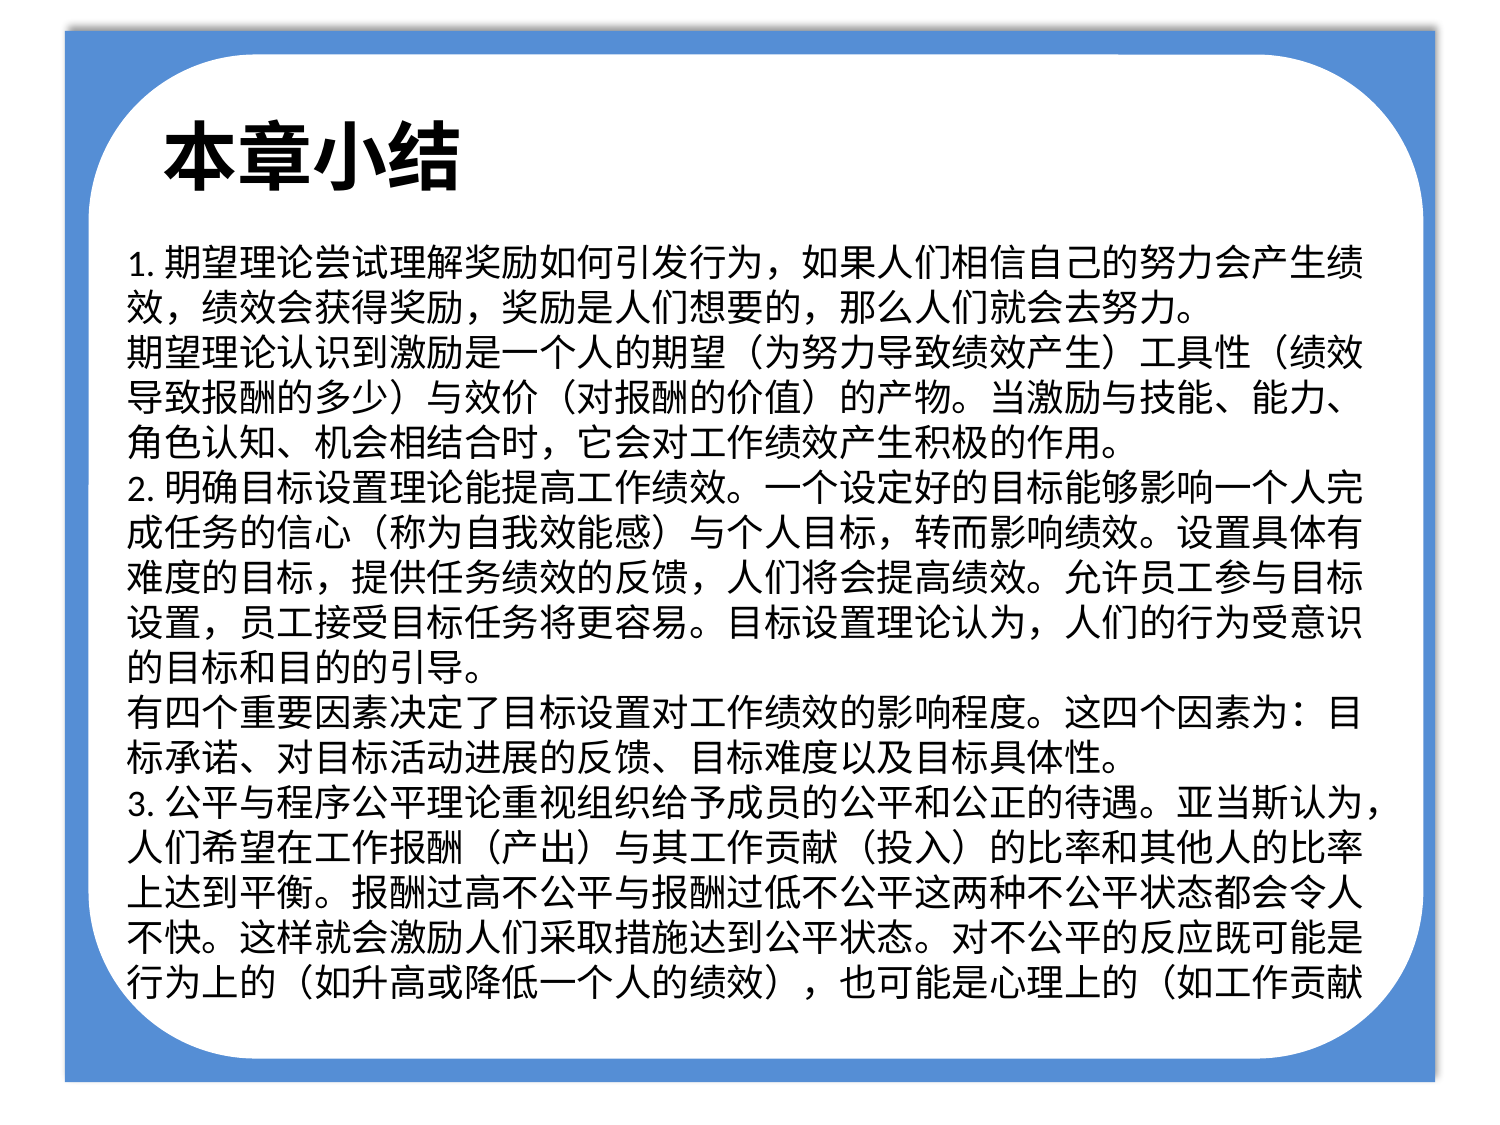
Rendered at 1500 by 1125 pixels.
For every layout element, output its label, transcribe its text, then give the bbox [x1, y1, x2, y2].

text_box 1.期望理论尝试理解奖励如何引发行为，如果人们相信自己的努力会产生绩效，绩效会获得奖励，奖励是人们想要的，那么人们就会去努力。 期望理论认识到激励是一个人的期望（为努力导致绩效产生）工具性（绩效导致报酬的多少）与效价（对报酬的价值）的产物。当激励与技能、能力、角色认知、机会相结合时，它会对工作绩效产生积极的作用。 2.明确目标设置理论能提高工作绩效。一个设定好的目标能够影响一个人完成任务的信心（称为自我效能感）与个人目标，转而影响绩效。设置具体有难度的目标，提供任务绩效的反馈，人们将会提高绩效。允许员工参与目标设置，员工接受目标任务将更容易。目标设置理论认为，人们的行为受意识的目标和目的的引导。 有四个重要因素决定了目标设置对工作绩效的影响程度。这四个因素为：目标承诺、对目标活动进展的反馈、目标难度以及目标具体性。 3.公平与程序公平理论重视组织给予成员的公平和公正的待遇。亚当斯认为，人们希望在工作报酬（产出）与其工作贡献（投入）的比率和其他人的比率上达到平衡。报酬过高不公平与报酬过低不公平这两种不公平状态都会令人不快。这样就会激励人们采取措施达到公平状态。对不公平的反应既可能是行为上的（如升高或降低一个人的绩效），也可能是心理上的（如工作贡献 [112, 231, 1388, 1012]
